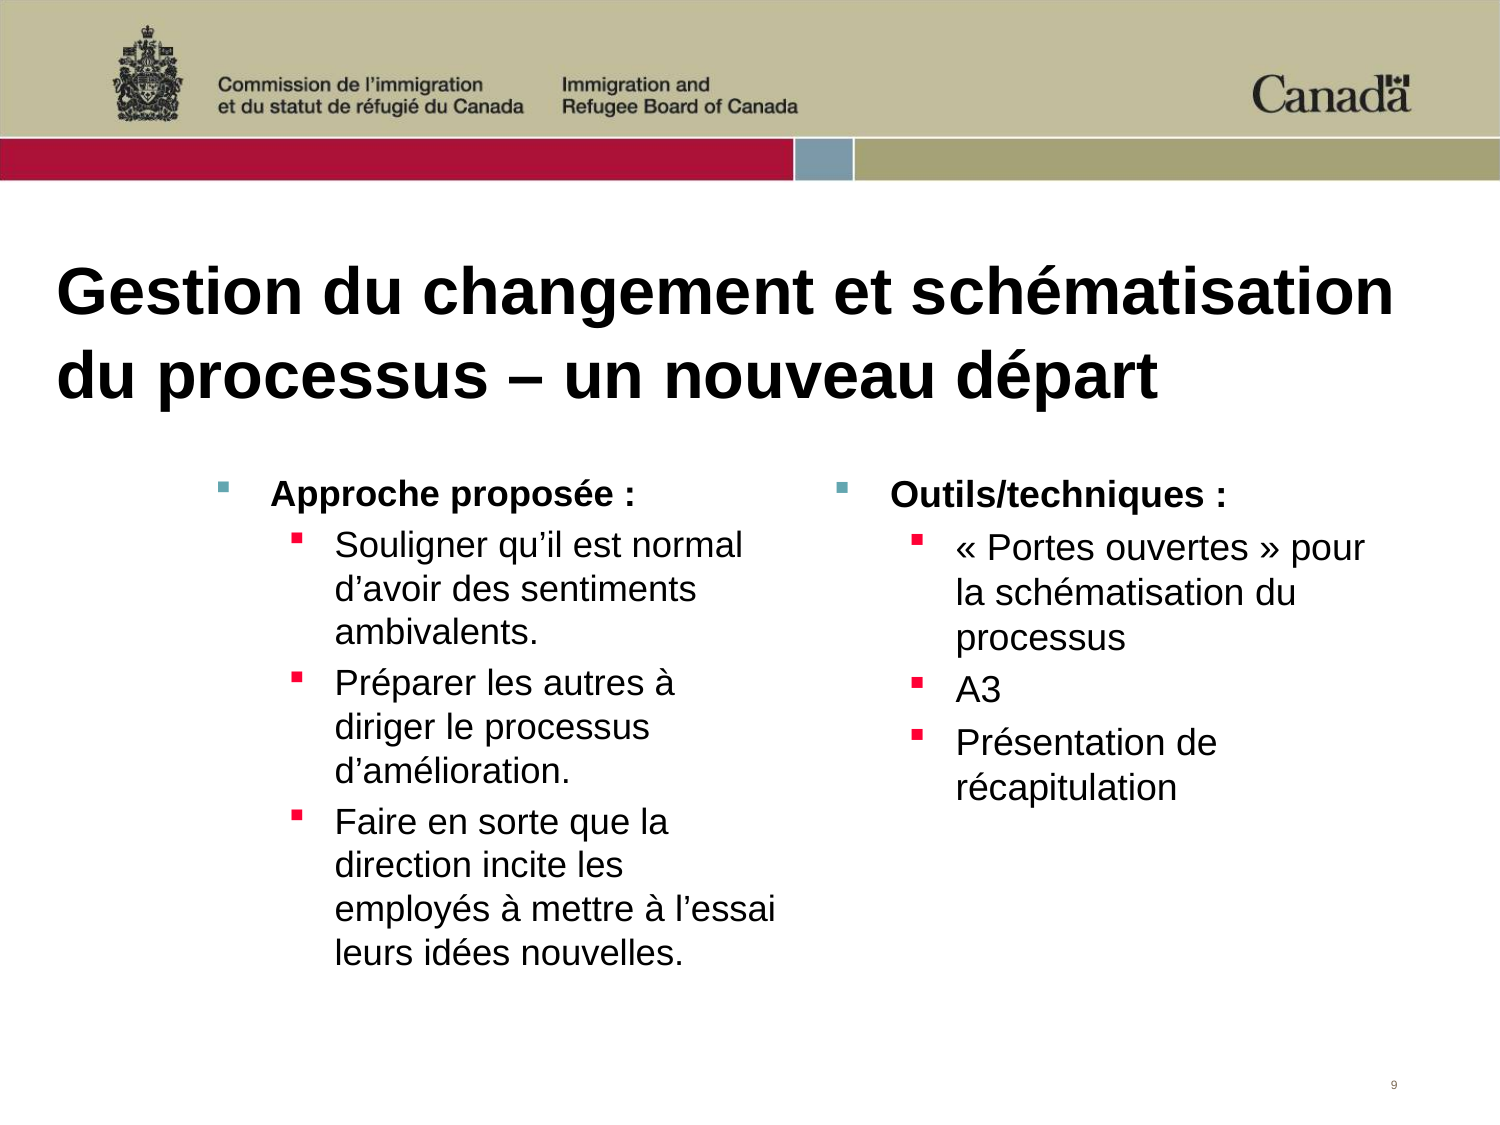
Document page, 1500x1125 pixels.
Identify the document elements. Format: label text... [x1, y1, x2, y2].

slide_number 9 [1100, 1025, 1413, 1100]
title Gestion du changement et schématisation du processus – un nouveau départ [41, 237, 1436, 425]
list Outils/techniques : « Portes ouvertes » pour la schématisation du processus A3 Présentation de récapitulation [818, 462, 1413, 1000]
list Approche proposée : Souligner qu’il est normal d’avoir des sentiments ambivalents. Préparer les autres à diriger le processus d’amélioration. Faire en sorte que la direction incite les employés à mettre à l’essai leurs idées nouvelles. [200, 462, 794, 1000]
picture [0, 0, 1500, 1125]
